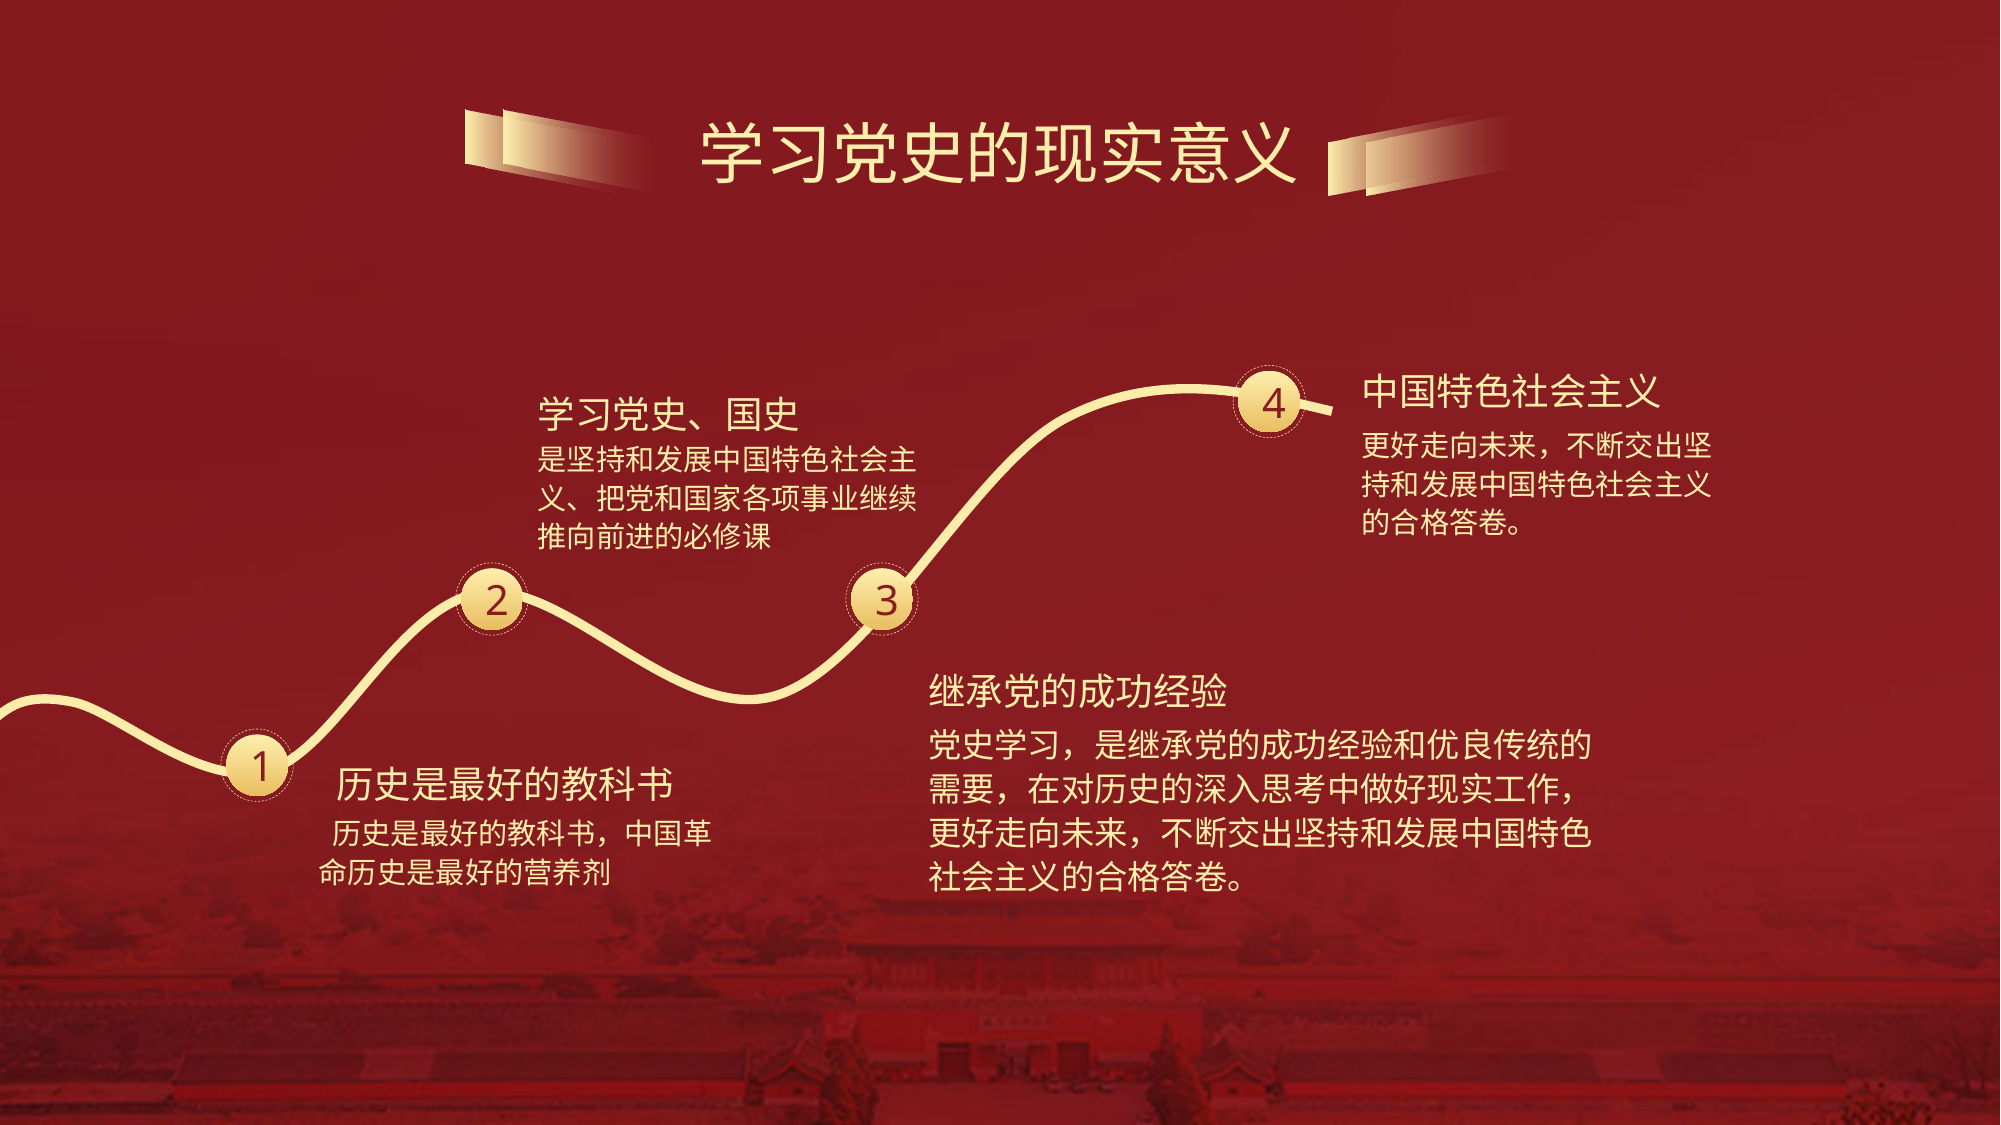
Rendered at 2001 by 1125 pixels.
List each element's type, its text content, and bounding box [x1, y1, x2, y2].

text_box [1323, 408, 1333, 414]
text_box 中国特色社会主义 [1346, 356, 1712, 421]
picture [0, 0, 2000, 1125]
text_box [935, 387, 1221, 551]
text_box 历史是最好的教科书 [304, 748, 689, 814]
text_box [897, 561, 927, 573]
text_box [844, 561, 920, 637]
text_box 1 [225, 733, 290, 798]
text_box 历史是最好的教科书，中国革命历史是最好的营养剂 [304, 804, 743, 897]
text_box 4 [1237, 369, 1302, 434]
text_box 是坚持和发展中国特色社会主义、把党和国家各项事业继续推向前进的必修课 [522, 430, 935, 561]
text_box 继承党的成功经验 [913, 656, 1270, 721]
text_box 学习党史、国史 [522, 379, 879, 444]
text_box 党史学习，是继承党的成功经验和优良传统的需要，在对历史的深入思考中做好现实工作，更好走向未来，不断交出坚持和发展中国特色社会主义的合格答卷。 [913, 713, 1615, 904]
text_box 学习党史的现实意义 [670, 104, 1329, 200]
text_box [0, 611, 435, 767]
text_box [1328, 109, 1533, 196]
text_box [219, 728, 295, 803]
text_box 3 [850, 567, 914, 631]
text_box [542, 561, 867, 701]
text_box 2 [460, 567, 524, 631]
text_box 更好走向未来，不断交出坚持和发展中国特色社会主义的合格答卷。 [1346, 416, 1750, 547]
text_box [454, 561, 530, 637]
text_box [1231, 364, 1307, 439]
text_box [465, 109, 671, 196]
